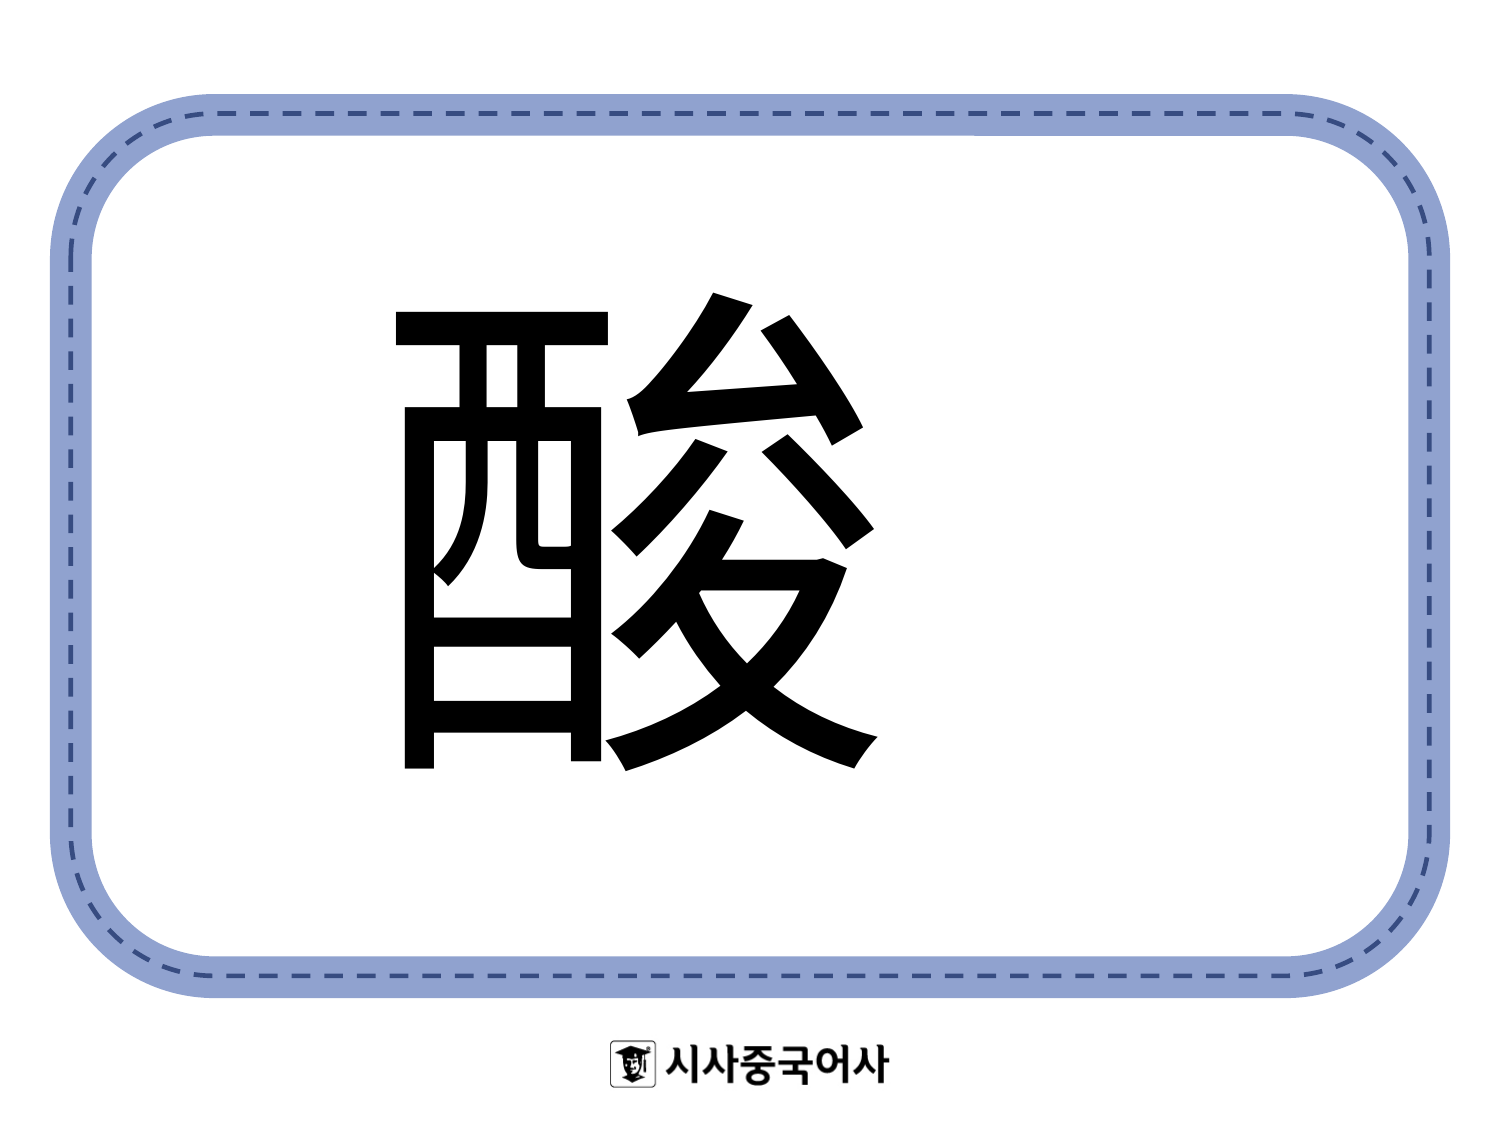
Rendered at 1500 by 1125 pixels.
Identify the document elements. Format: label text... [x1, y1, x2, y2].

text_box 酸 [145, 189, 1354, 853]
picture [602, 1034, 898, 1094]
